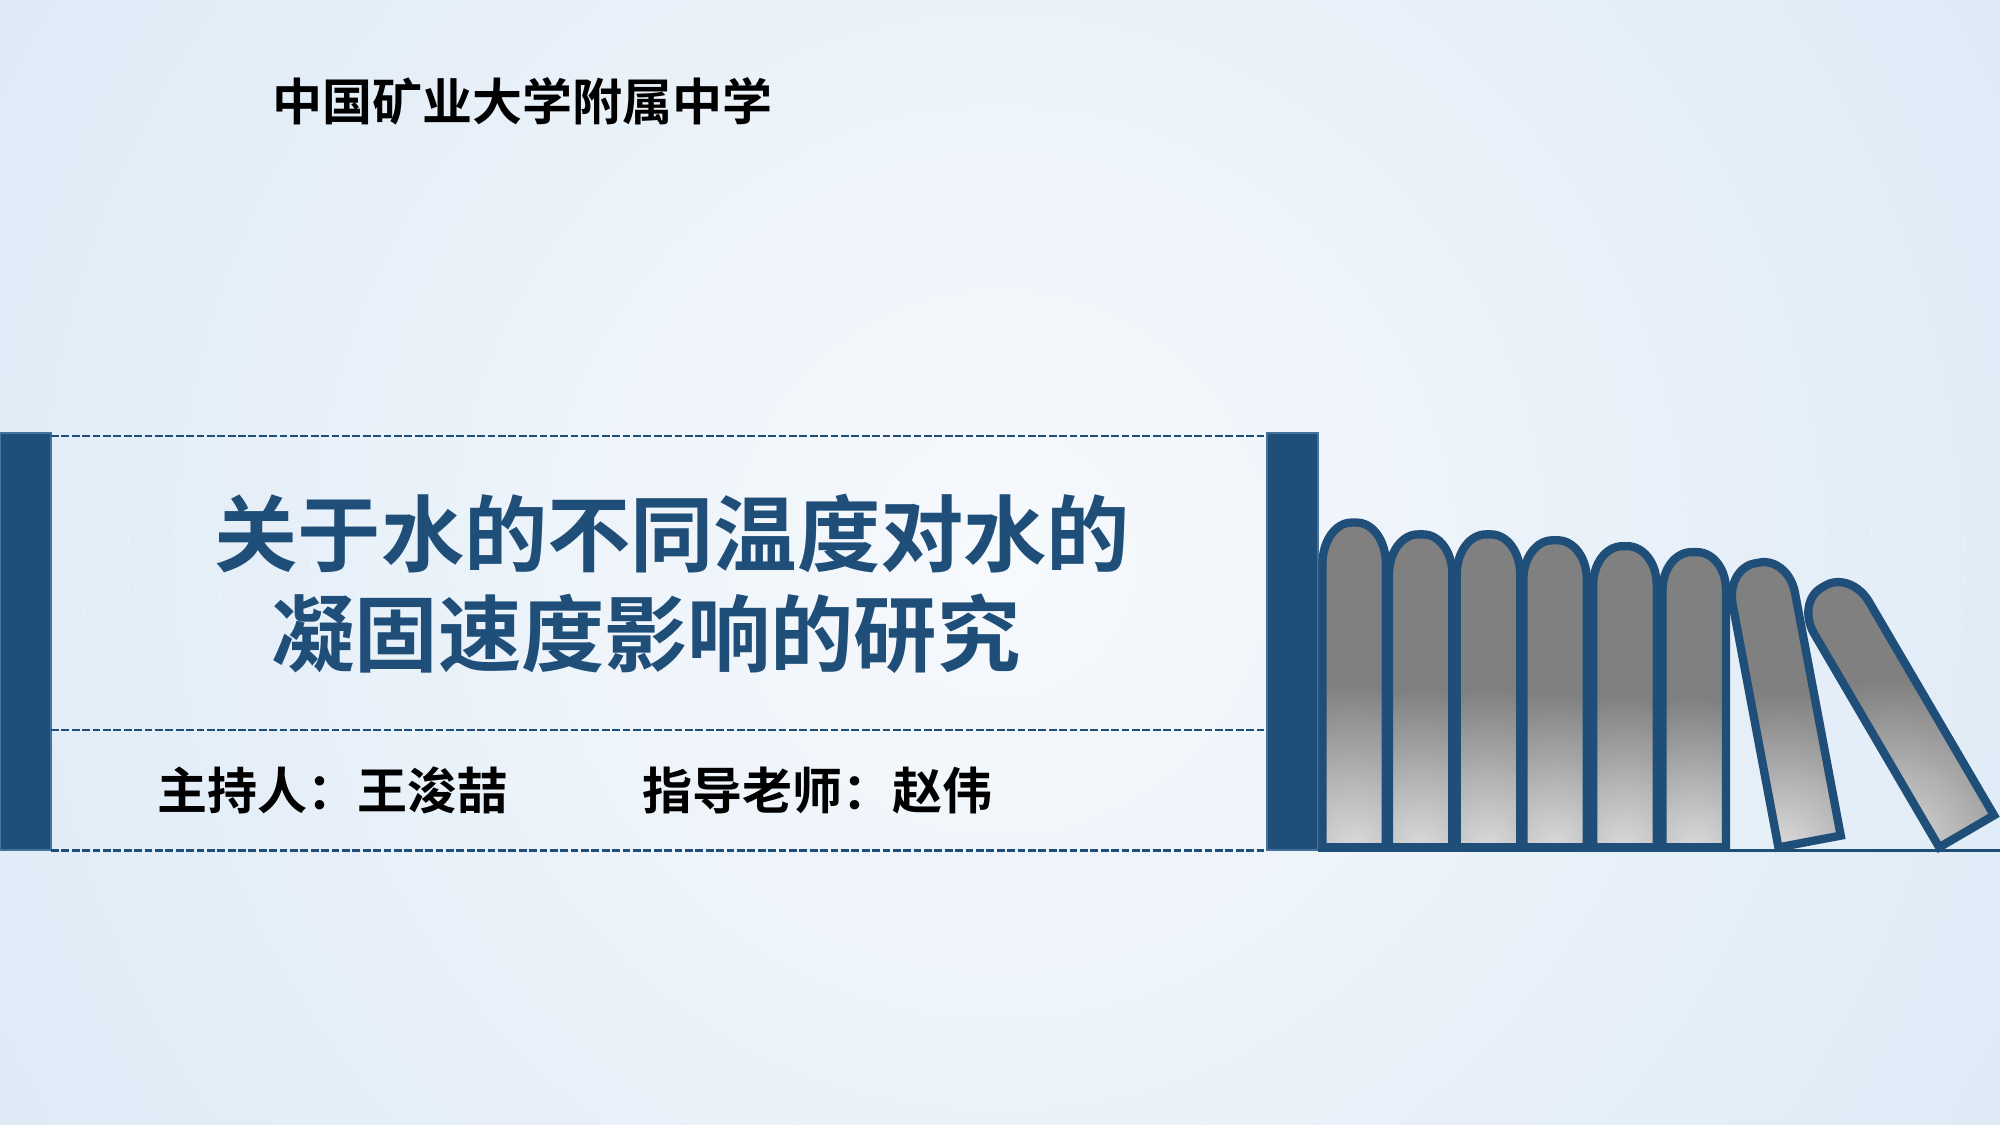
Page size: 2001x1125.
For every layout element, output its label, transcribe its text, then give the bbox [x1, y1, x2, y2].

text_box 关于水的不同温度对水的 凝固速度影响的研究 [199, 295, 1166, 525]
text_box 指导老师：赵伟 [627, 752, 1222, 828]
text_box 主持人：王浚喆 [142, 752, 542, 828]
text_box 中国矿业大学附属中学 [257, 63, 1238, 139]
